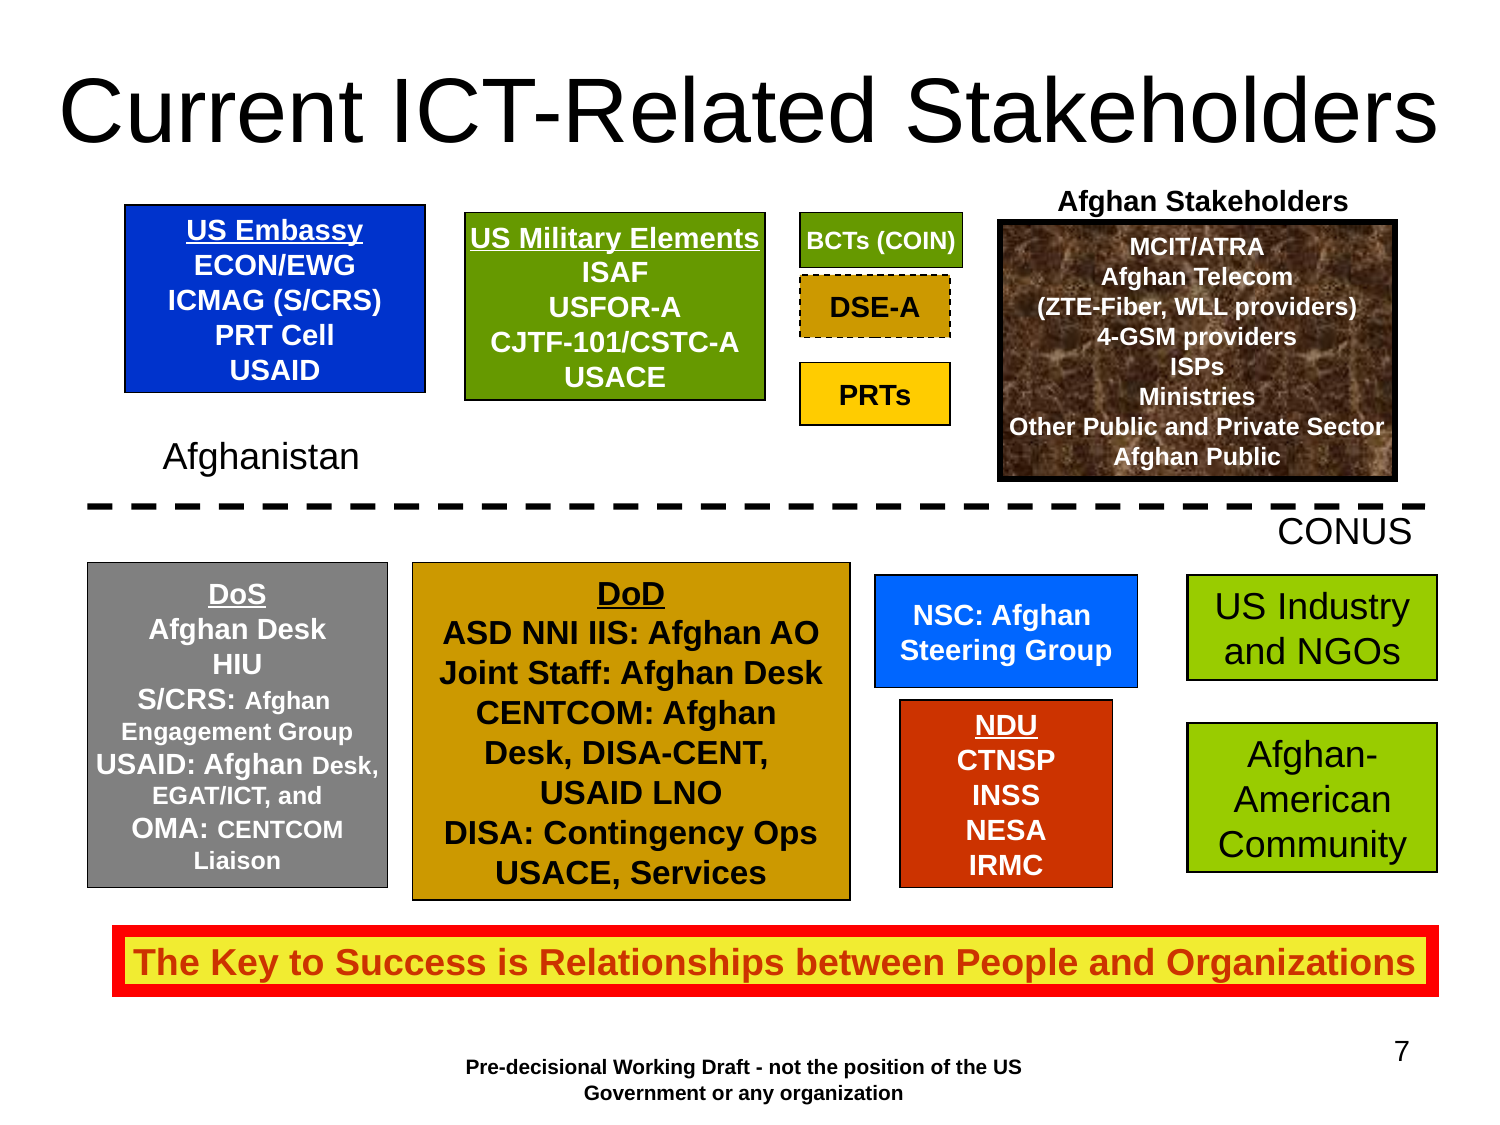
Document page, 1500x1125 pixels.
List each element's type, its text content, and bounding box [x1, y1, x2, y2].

text_box DSE-A [799, 274, 950, 338]
text_box MCIT/ATRA Afghan Telecom (ZTE-Fiber, WLL providers) 4-GSM providers ISPs Ministries Other Public and Private Sector Afghan Public [999, 221, 1395, 480]
title Current ICT-Related Stakeholders [37, 12, 1463, 201]
text_box BCTs (COIN) [799, 212, 963, 268]
text_box NSC: Afghan Steering Group [875, 575, 1138, 688]
text_box Afghan-American Community [1187, 722, 1438, 873]
text_box US Military Elements ISAF USFOR-A CJTF-101/CSTC-A USACE [465, 212, 766, 400]
text_box PRTs [799, 362, 950, 425]
text_box US Embassy ECON/EWG ICMAG (S/CRS) PRT Cell USAID [124, 204, 425, 393]
text_box The Key to Success is Relationships between People and Organizations [118, 930, 1433, 991]
slide_number 7 [1074, 1024, 1426, 1103]
text_box NDU CTNSP INSS NESA IRMC [899, 699, 1113, 888]
text_box US Industry and NGOs [1187, 574, 1438, 680]
text_box Afghanistan [147, 424, 375, 485]
text_box DoD ASD NNI IIS: Afghan AO Joint Staff: Afghan Desk CENTCOM: Afghan Desk, DISA-CENT, USAID LNO DISA: Contingency Ops USACE, Services [412, 562, 850, 900]
text_box CONUS [1262, 499, 1428, 560]
text_box Afghan Stakeholders [1042, 174, 1365, 225]
text_box DoS Afghan Desk HIU S/CRS: Afghan Engagement Group USAID: Afghan Desk, EGAT/ICT, and OMA: CENTCOM Liaison [87, 562, 388, 888]
